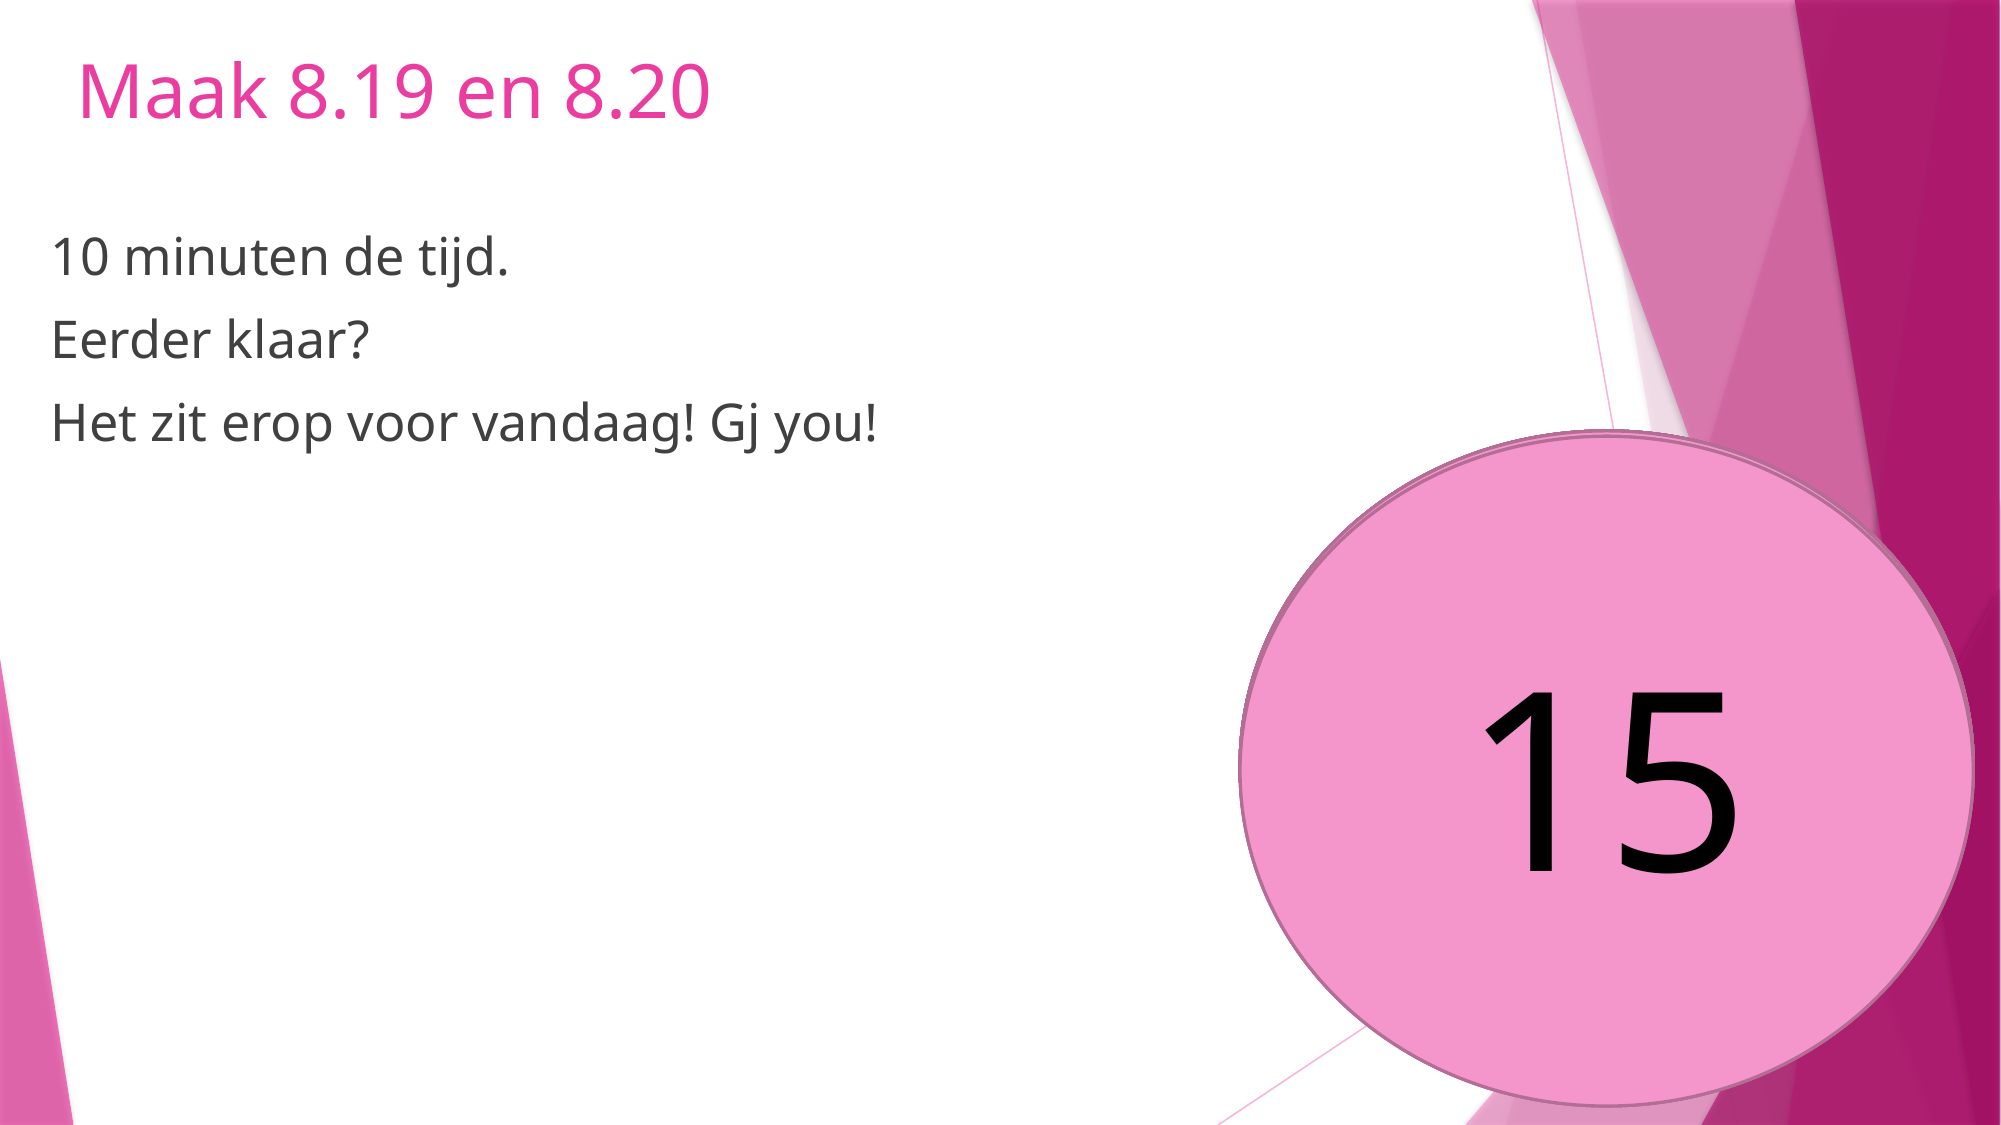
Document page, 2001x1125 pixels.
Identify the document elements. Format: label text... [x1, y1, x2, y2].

text_box 15 [1238, 434, 1975, 1108]
text_box 13 [1242, 429, 1972, 723]
list 10 minuten de tijd. Eerder klaar? Het zit erop voor vandaag! Gj you! [35, 215, 1241, 1008]
title Maak 8.19 en 8.20 [61, 35, 1684, 317]
